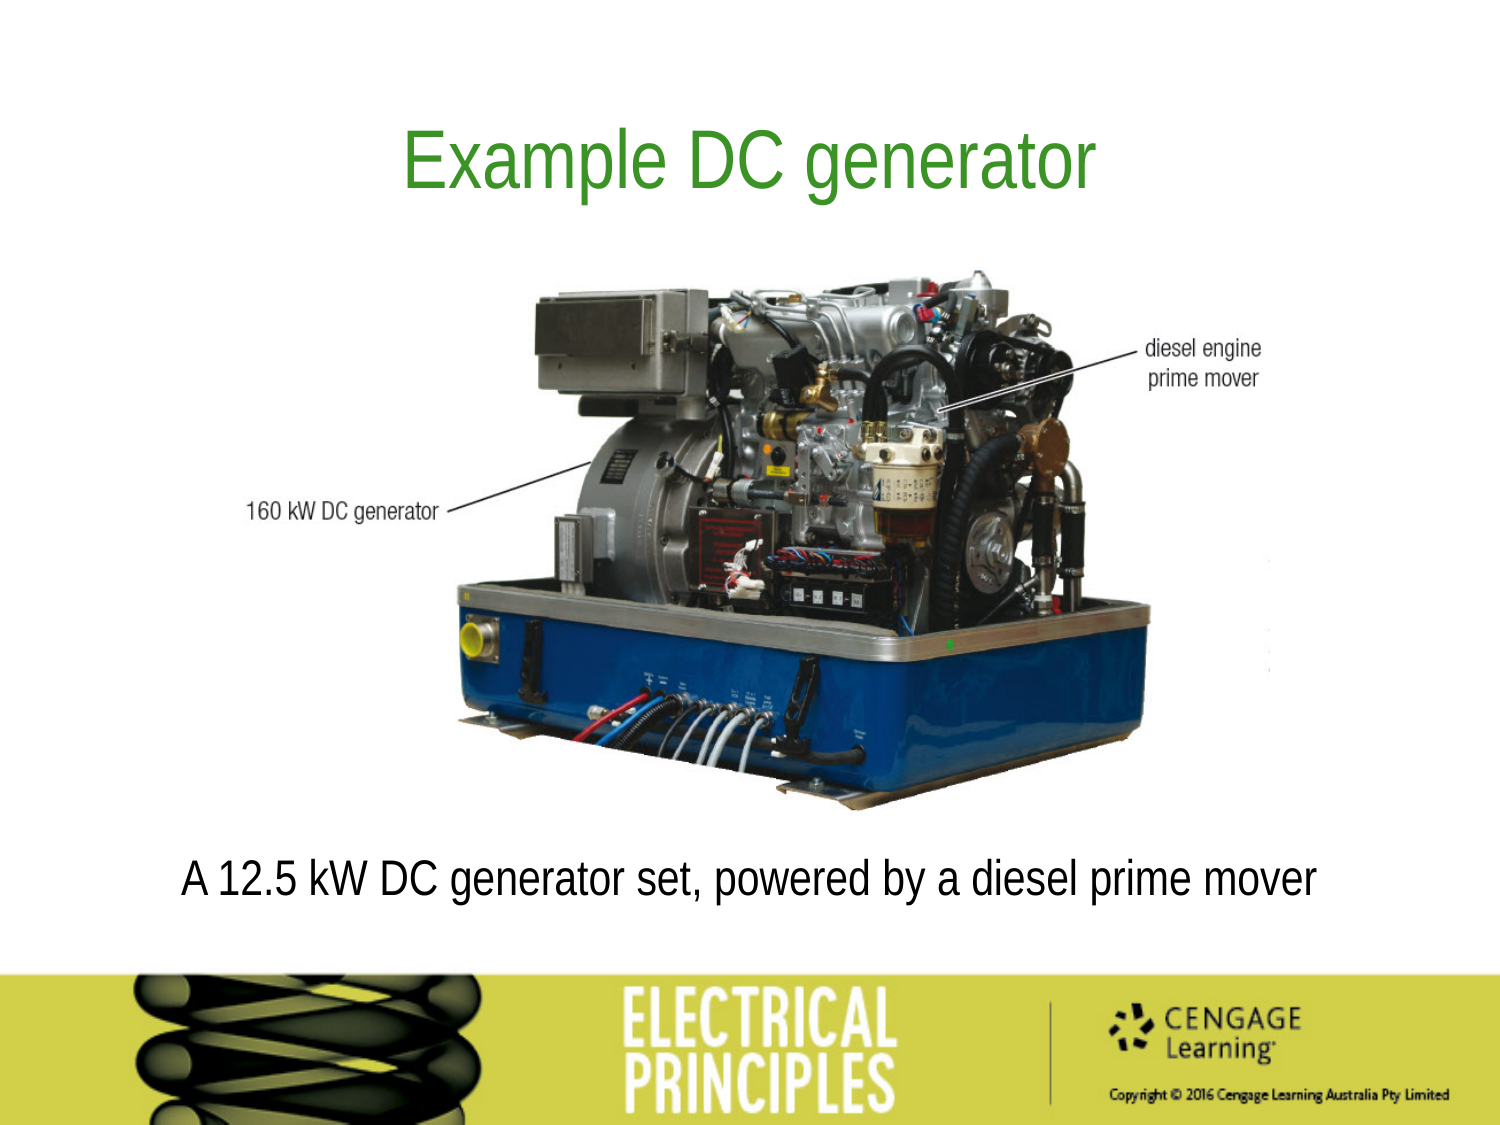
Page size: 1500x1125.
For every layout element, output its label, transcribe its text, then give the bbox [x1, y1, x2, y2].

text_box A 12.5 kW DC generator set, powered by a diesel prime mover [100, 838, 1400, 921]
title Example DC generator [0, 0, 1500, 207]
picture [0, 207, 1500, 1125]
